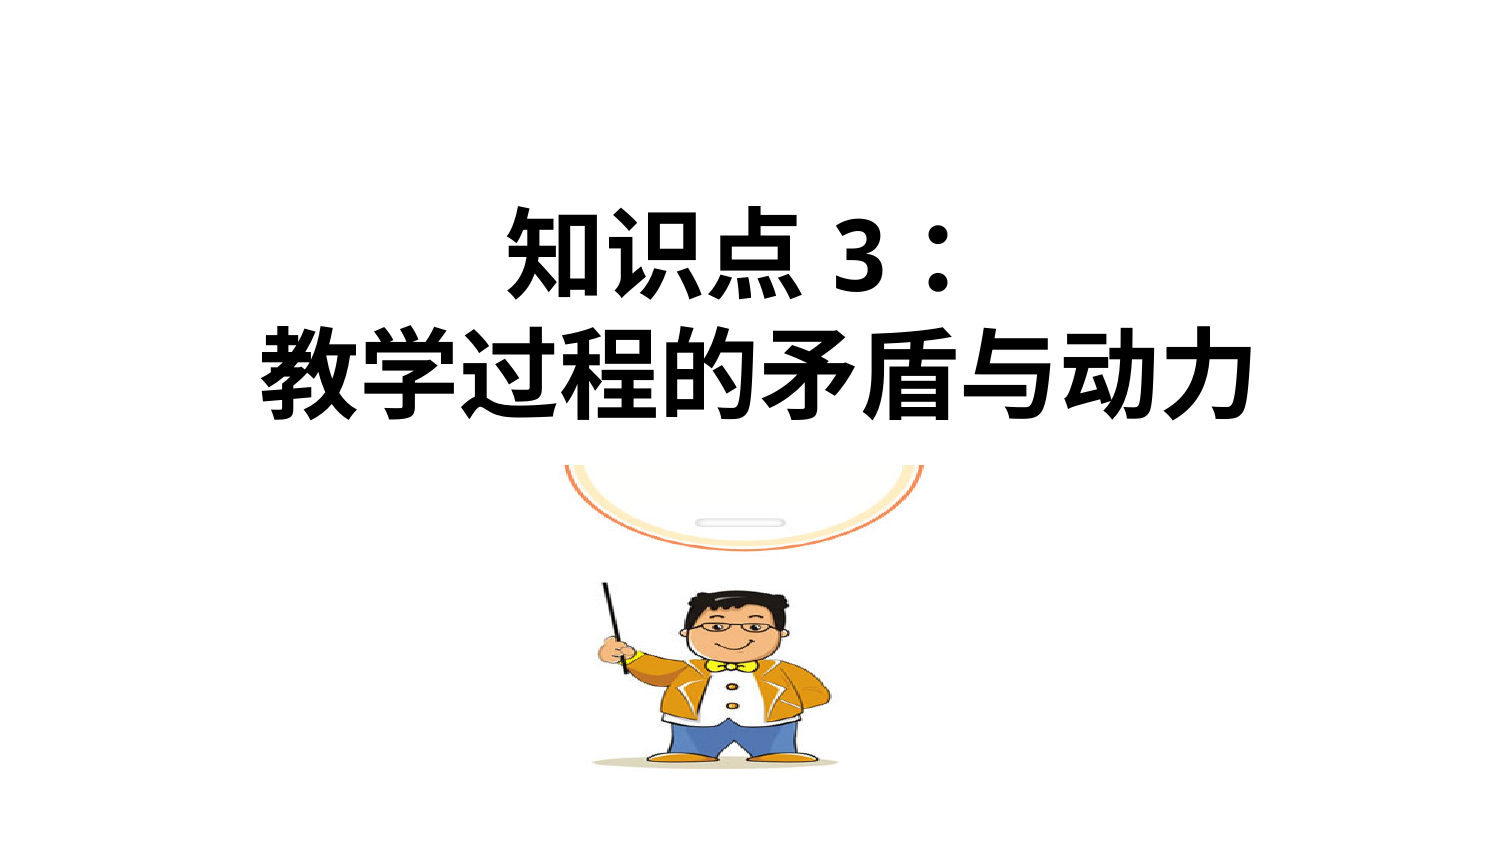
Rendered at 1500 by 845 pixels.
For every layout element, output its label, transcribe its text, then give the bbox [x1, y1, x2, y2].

picture [522, 465, 926, 788]
title 知识点3： 教学过程的矛盾与动力 [121, 156, 1398, 466]
